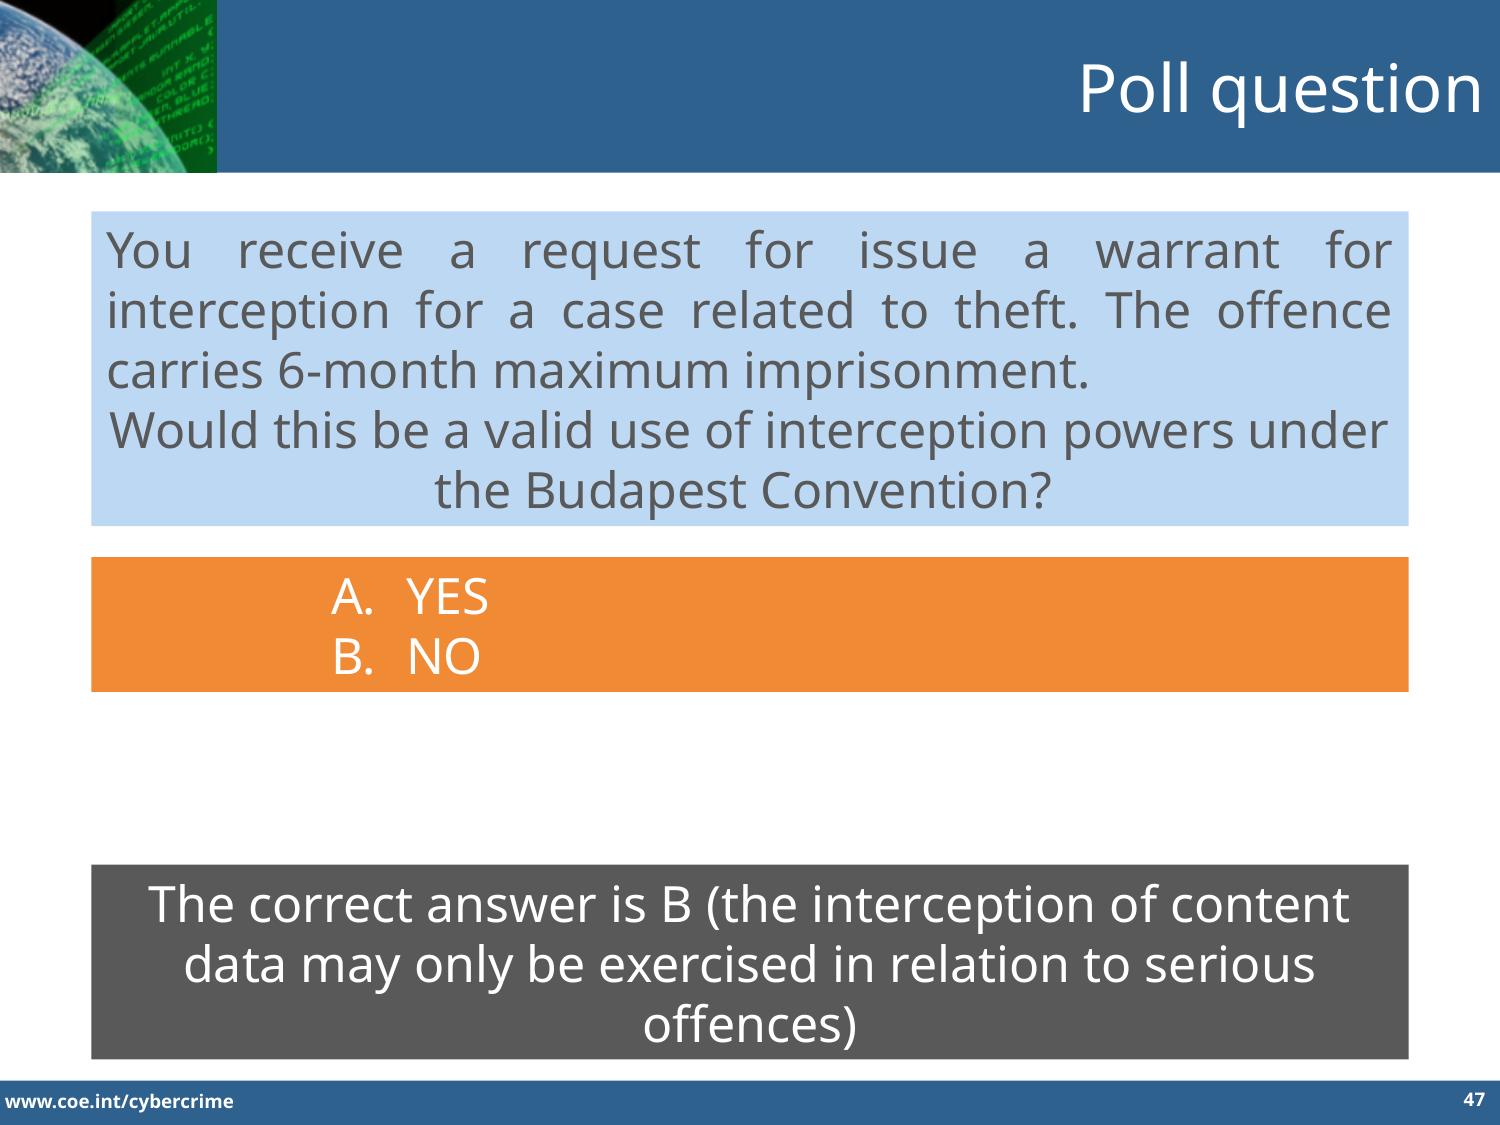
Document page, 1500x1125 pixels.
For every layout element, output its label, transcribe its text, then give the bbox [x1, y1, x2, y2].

picture [0, 1, 217, 173]
text_box YES NO [91, 557, 1409, 692]
text_box Poll question [329, 9, 1500, 162]
text_box You receive a request for issue a warrant for interception for a case related to theft. The offence carries 6-month maximum imprisonment. Would this be a valid use of interception powers under the Budapest Convention? [91, 211, 1409, 527]
text_box The correct answer is B (the interception of content data may only be exercised in relation to serious offences) [91, 864, 1409, 1060]
